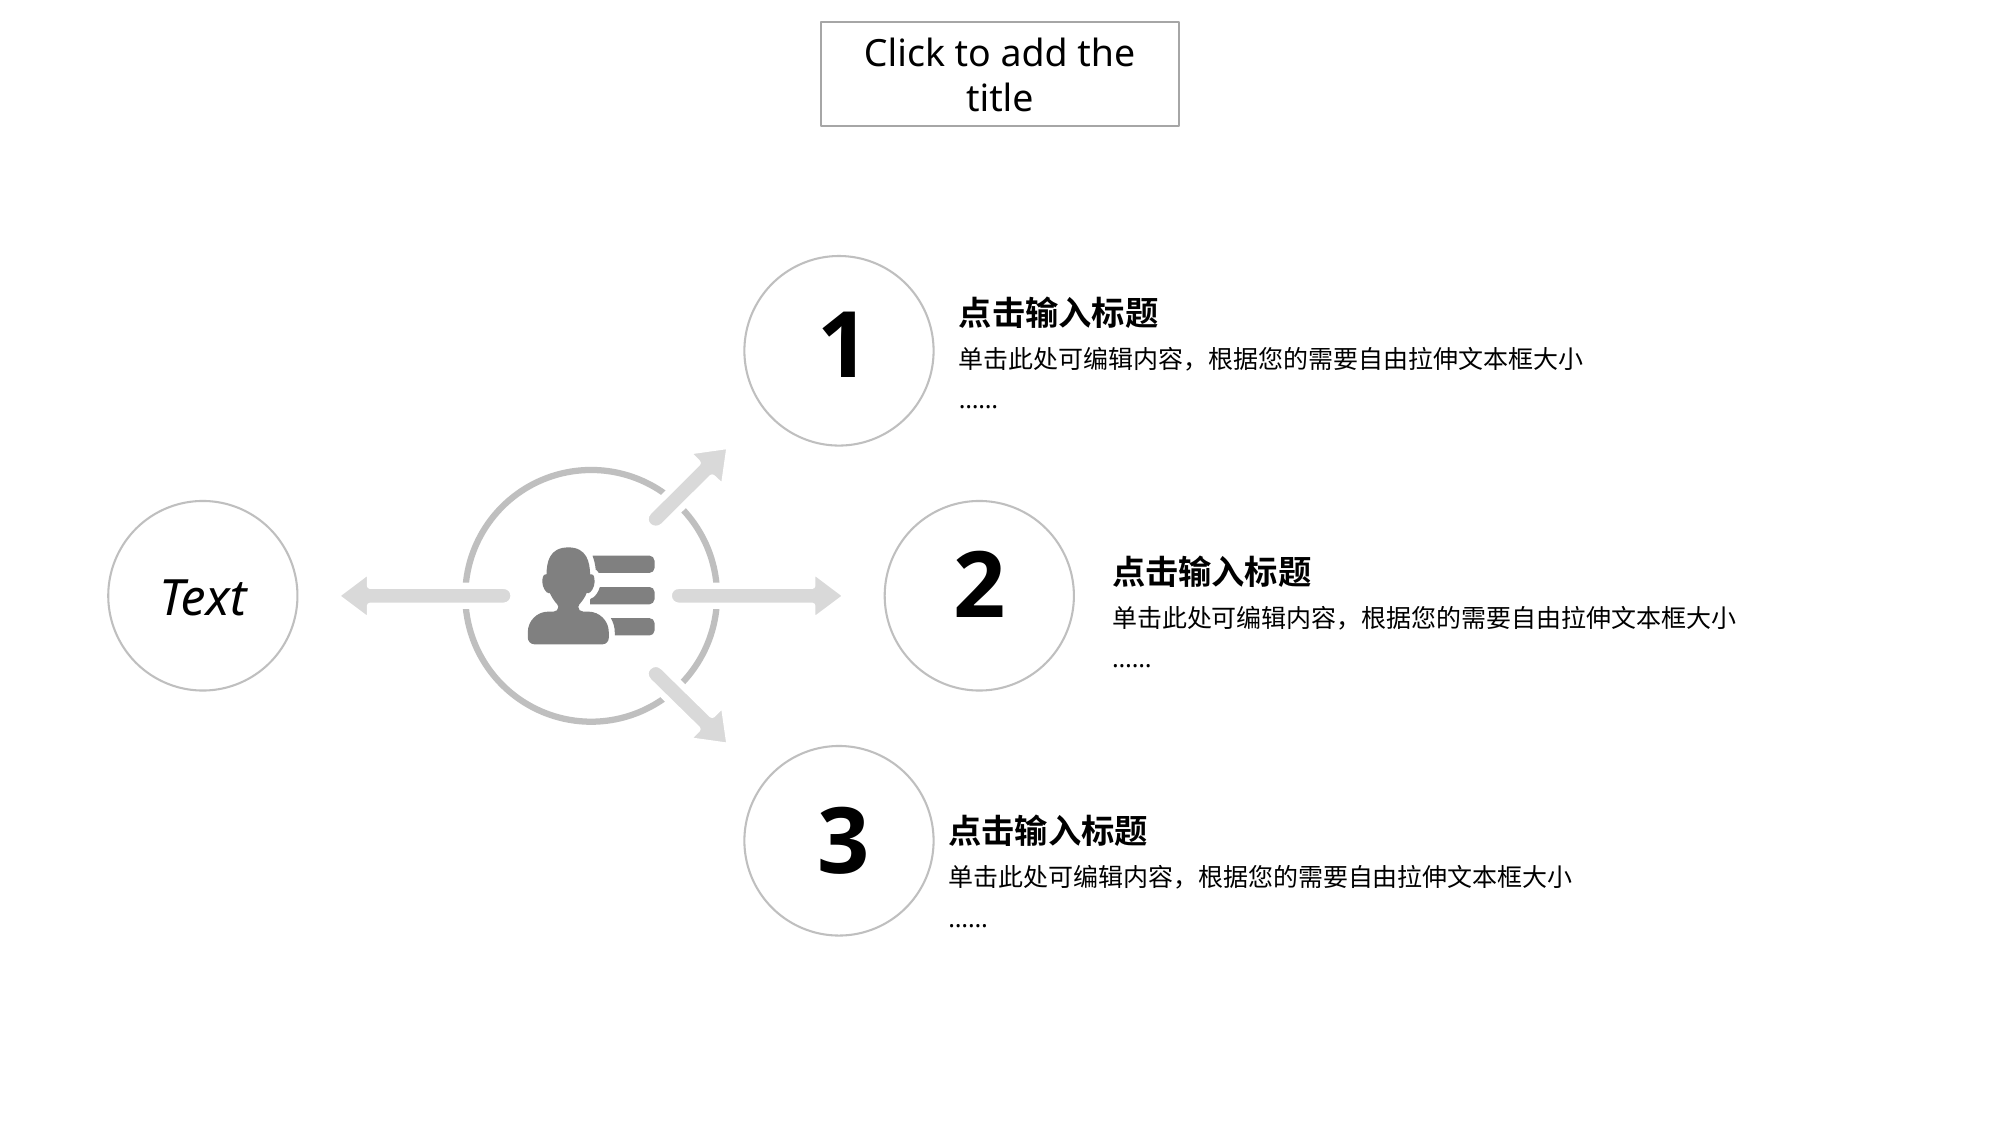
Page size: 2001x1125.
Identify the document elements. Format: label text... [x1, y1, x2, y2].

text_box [108, 255, 1074, 936]
text_box 点击输入标题 单击此处可编辑内容，根据您的需要自由拉伸文本框大小 …… [1112, 543, 1865, 673]
text_box Click to add the title [820, 21, 1180, 127]
text_box 点击输入标题 单击此处可编辑内容，根据您的需要自由拉伸文本框大小 …… [1074, 284, 1712, 414]
text_box 点击输入标题 单击此处可编辑内容，根据您的需要自由拉伸文本框大小 …… [1074, 802, 1701, 933]
